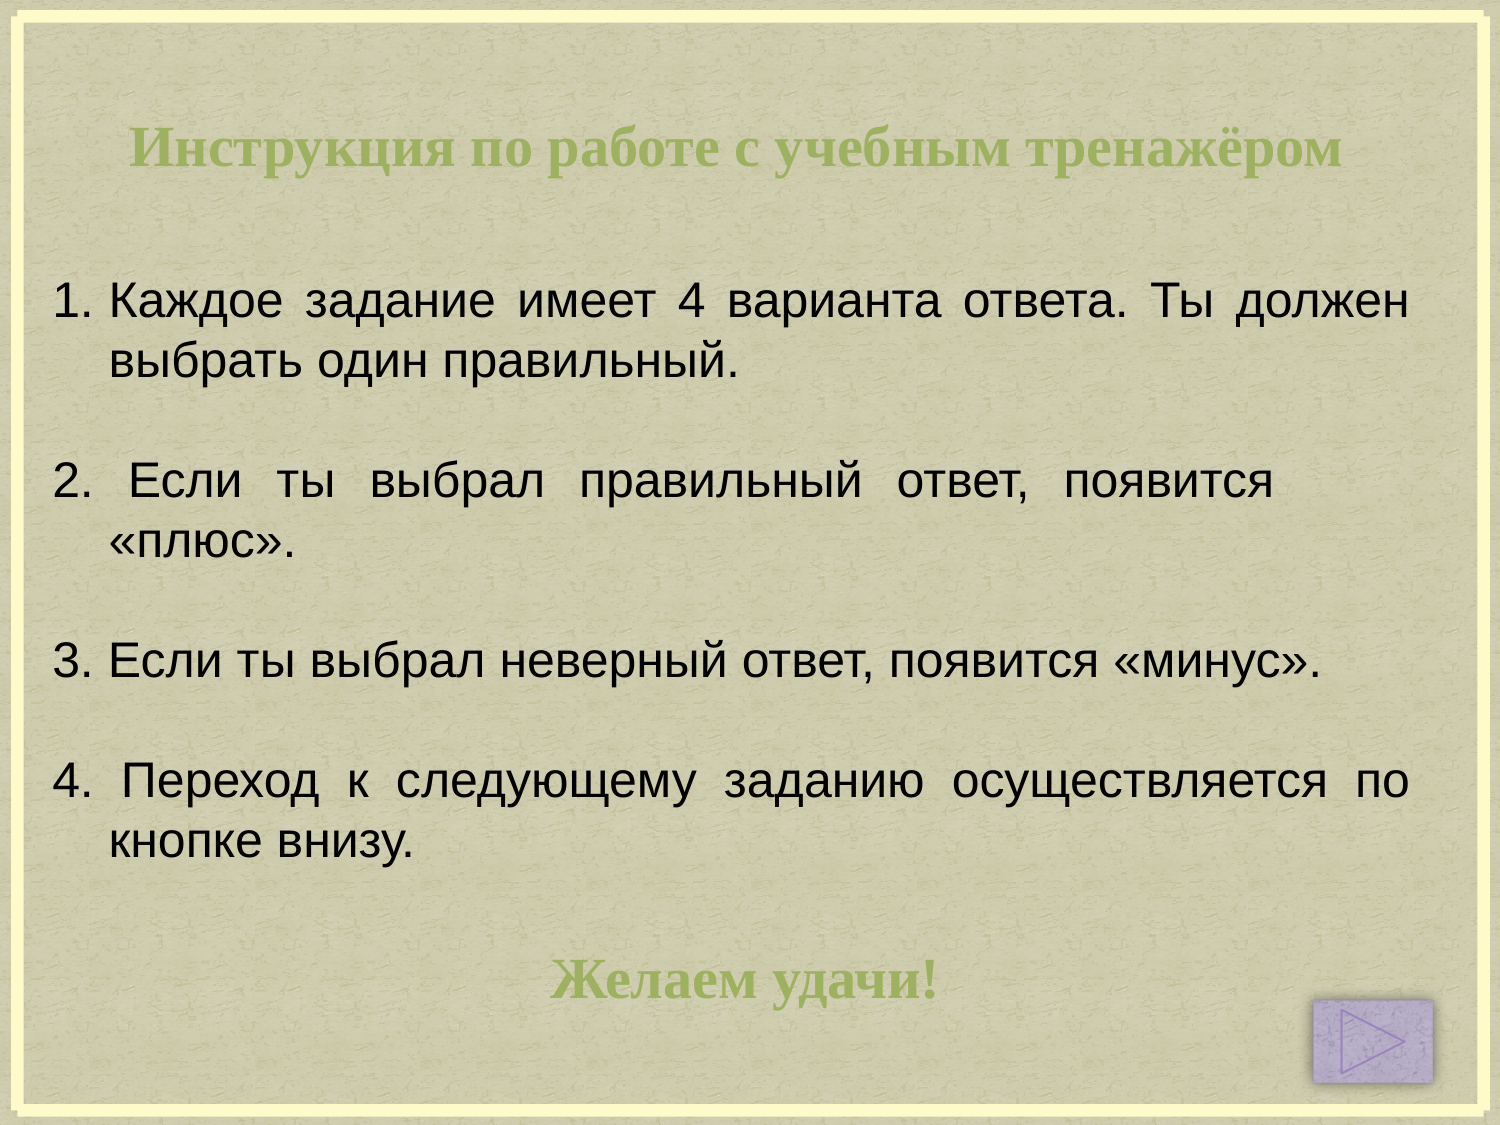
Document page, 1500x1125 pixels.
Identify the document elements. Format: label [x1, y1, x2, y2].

text_box [21, 20, 1481, 1108]
